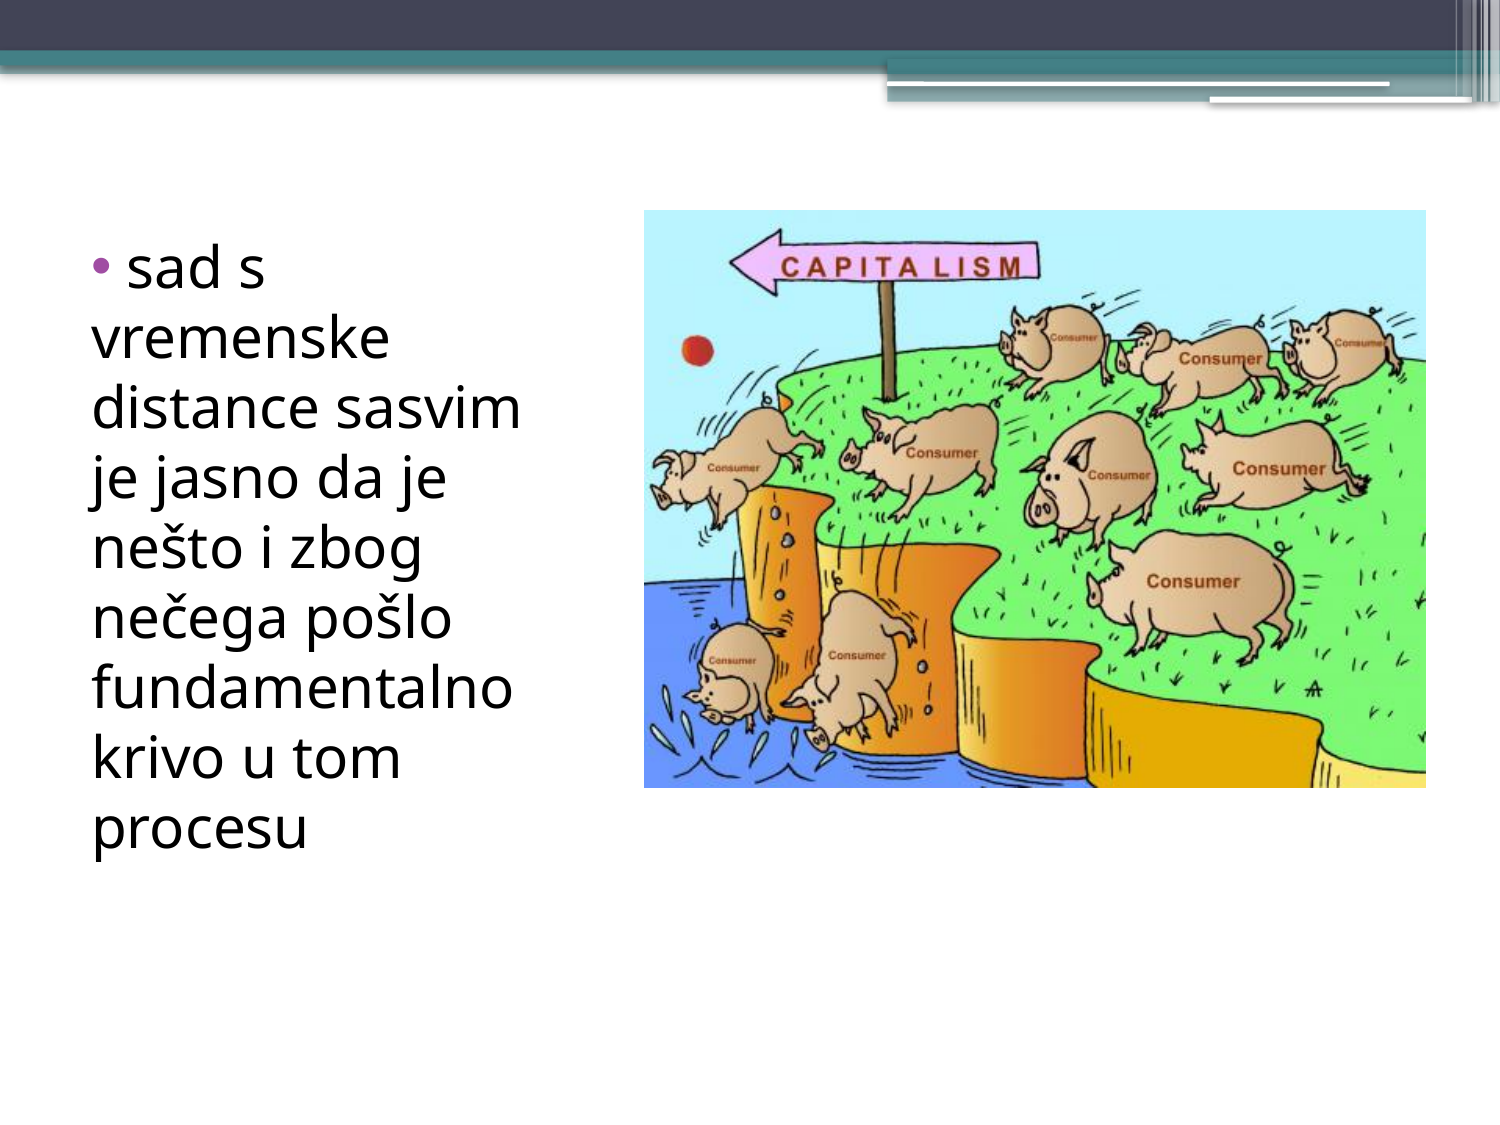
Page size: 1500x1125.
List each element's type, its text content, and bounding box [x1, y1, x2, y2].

list sad s vremenske distance sasvim je jasno da je nešto i zbog nečega pošlo fundamentalno krivo u tom procesu [75, 70, 569, 1005]
picture [644, 210, 1426, 788]
